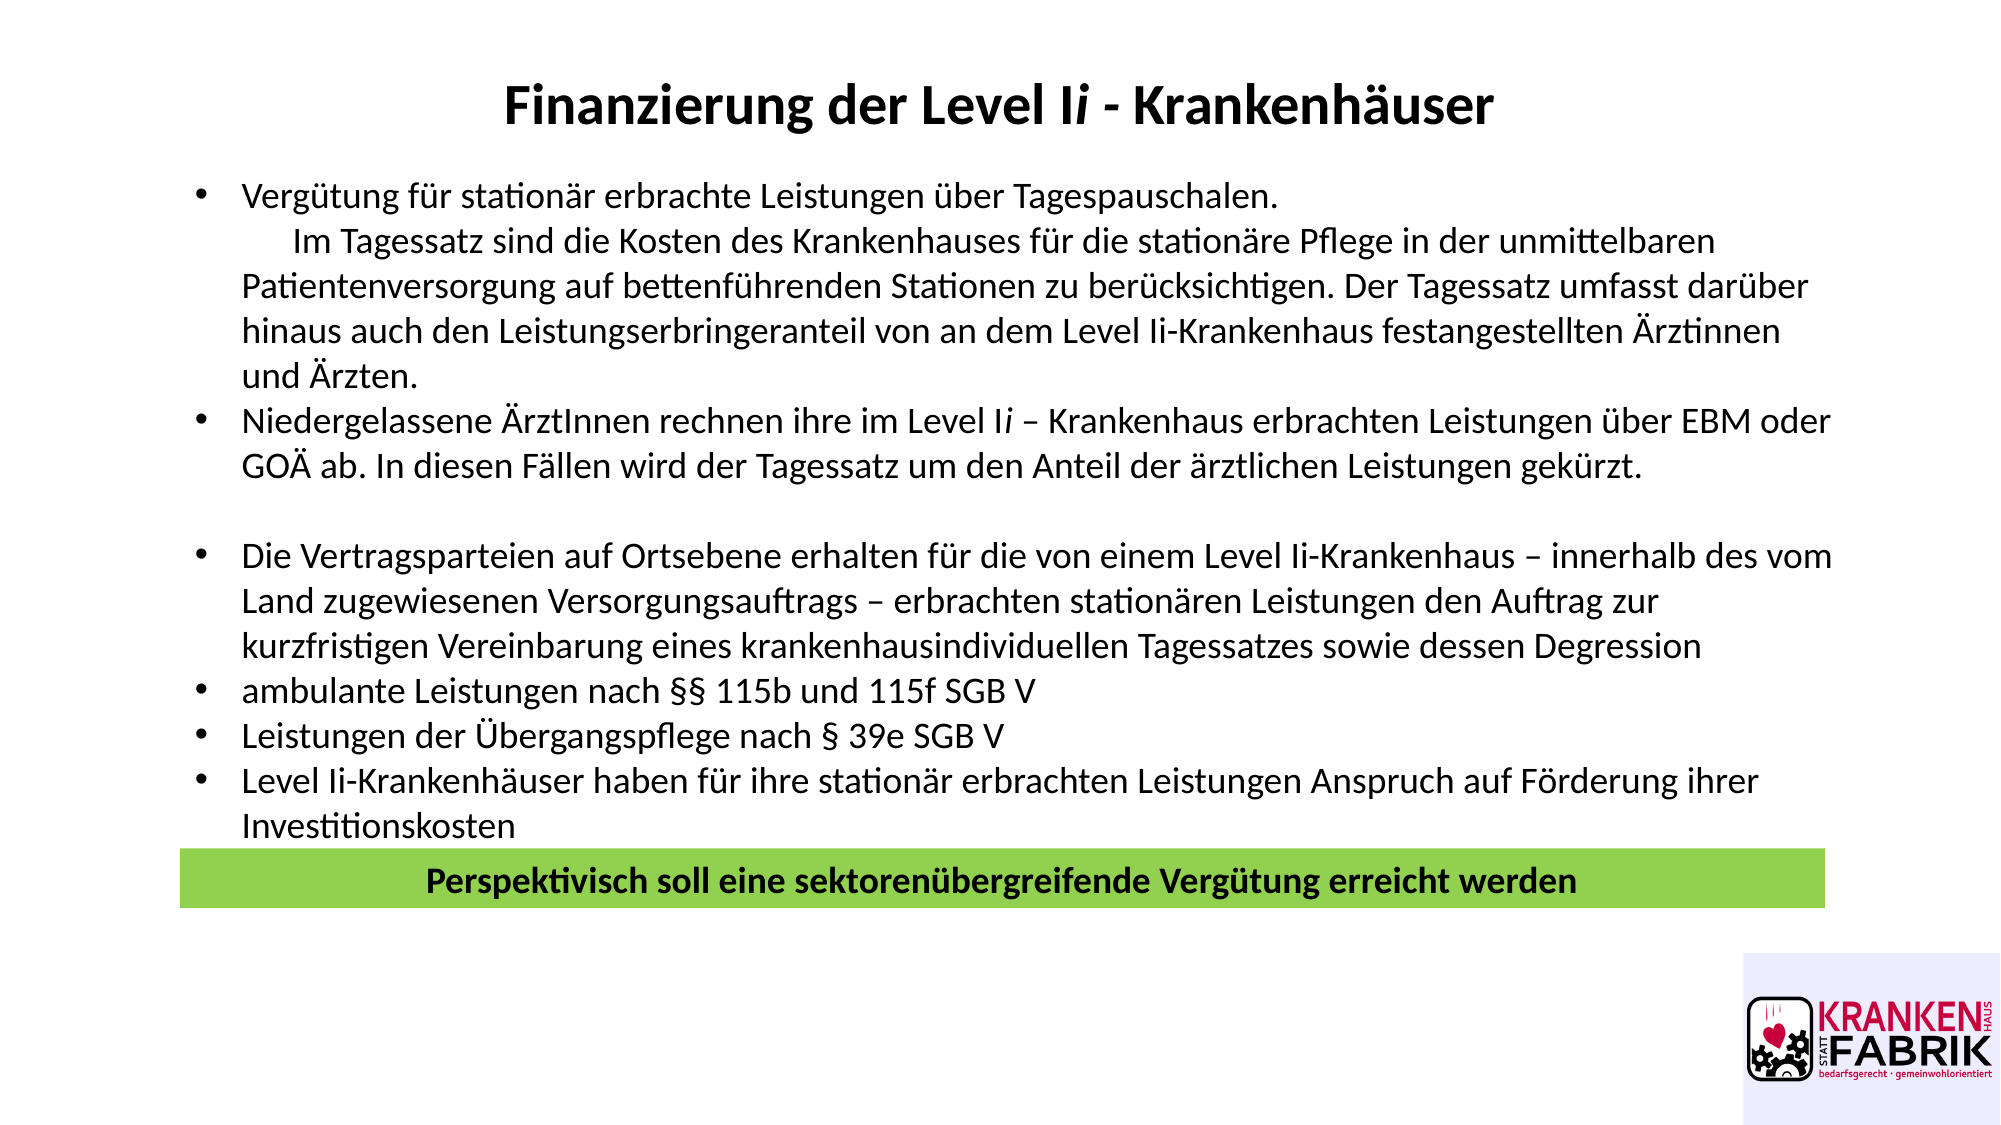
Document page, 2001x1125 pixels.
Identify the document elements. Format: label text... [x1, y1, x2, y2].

text_box Perspektivisch soll eine sektorenübergreifende Vergütung erreicht werden [179, 848, 1825, 908]
picture [1743, 953, 2000, 1125]
text_box Finanzierung der Level Ii - Krankenhäuser [453, 58, 1547, 144]
text_box Vergütung für stationär erbrachte Leistungen über Tagespauschalen. Im Tagessatz sind die Kosten des Krankenhauses für die stationäre Pflege in der unmittelbaren Patientenversorgung auf bettenführenden Stationen zu berücksichtigen. Der Tagessatz umfasst darüber hinaus auch den Leistungserbringeranteil von an dem Level Ii-Krankenhaus festangestellten Ärztinnen und Ärzten. Niedergelassene ÄrztInnen rechnen ihre im Level Ii – Krankenhaus erbrachten Leistungen über EBM oder GOÄ ab. In diesen Fällen wird der Tagessatz um den Anteil der ärztlichen Leistungen gekürzt. Die Vertragsparteien auf Ortsebene erhalten für die von einem Level Ii-Krankenhaus – innerhalb des vom Land zugewiesenen Versorgungsauftrags – erbrachten stationären Leistungen den Auftrag zur kurzfristigen Vereinbarung eines krankenhausindividuellen Tagessatzes sowie dessen Degression ambulante Leistungen nach §§ 115b und 115f SGB V Leistungen der Übergangspflege nach § 39e SGB V Level Ii-Krankenhäuser haben für ihre stationär erbrachten Leistungen Anspruch auf Förderung ihrer Investitionskosten [179, 163, 1852, 853]
